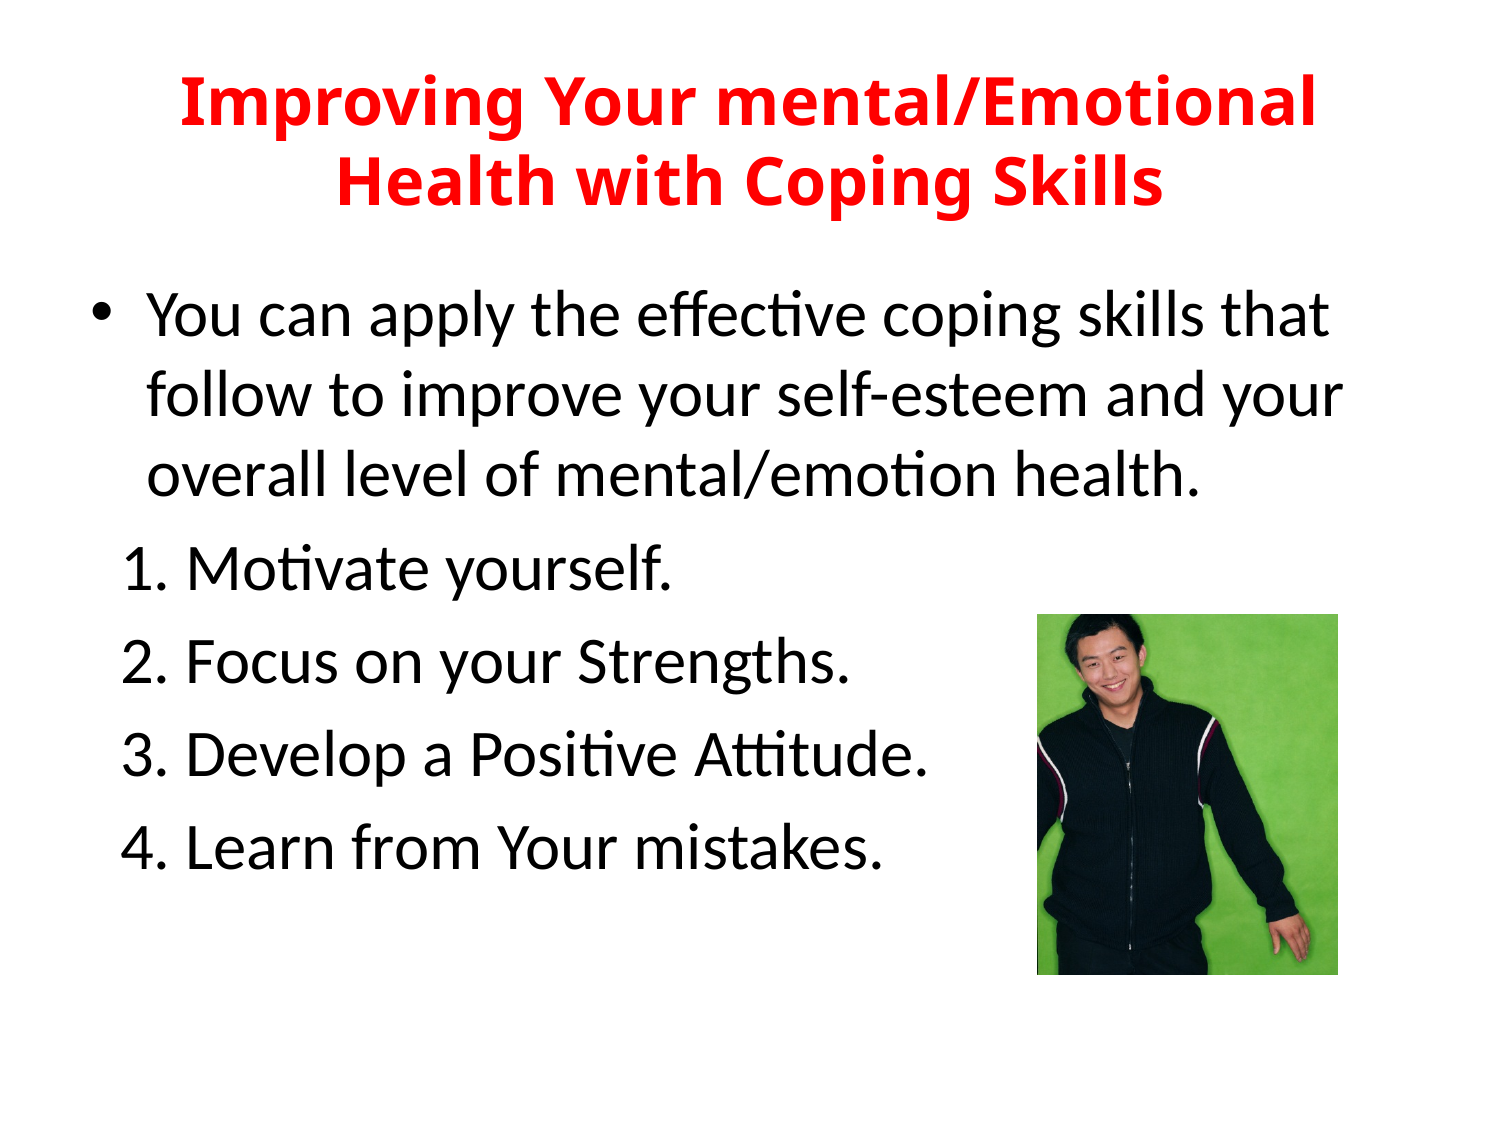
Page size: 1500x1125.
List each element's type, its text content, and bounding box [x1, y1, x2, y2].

title Improving Your mental/Emotional Health with Coping Skills [75, 45, 1425, 233]
picture [1037, 614, 1338, 976]
list You can apply the effective coping skills that follow to improve your self-esteem and your overall level of mental/emotion health. 1. Motivate yourself. 2. Focus on your Strengths. 3. Develop a Positive Attitude. 4. Learn from Your mistakes. [75, 262, 1425, 1005]
